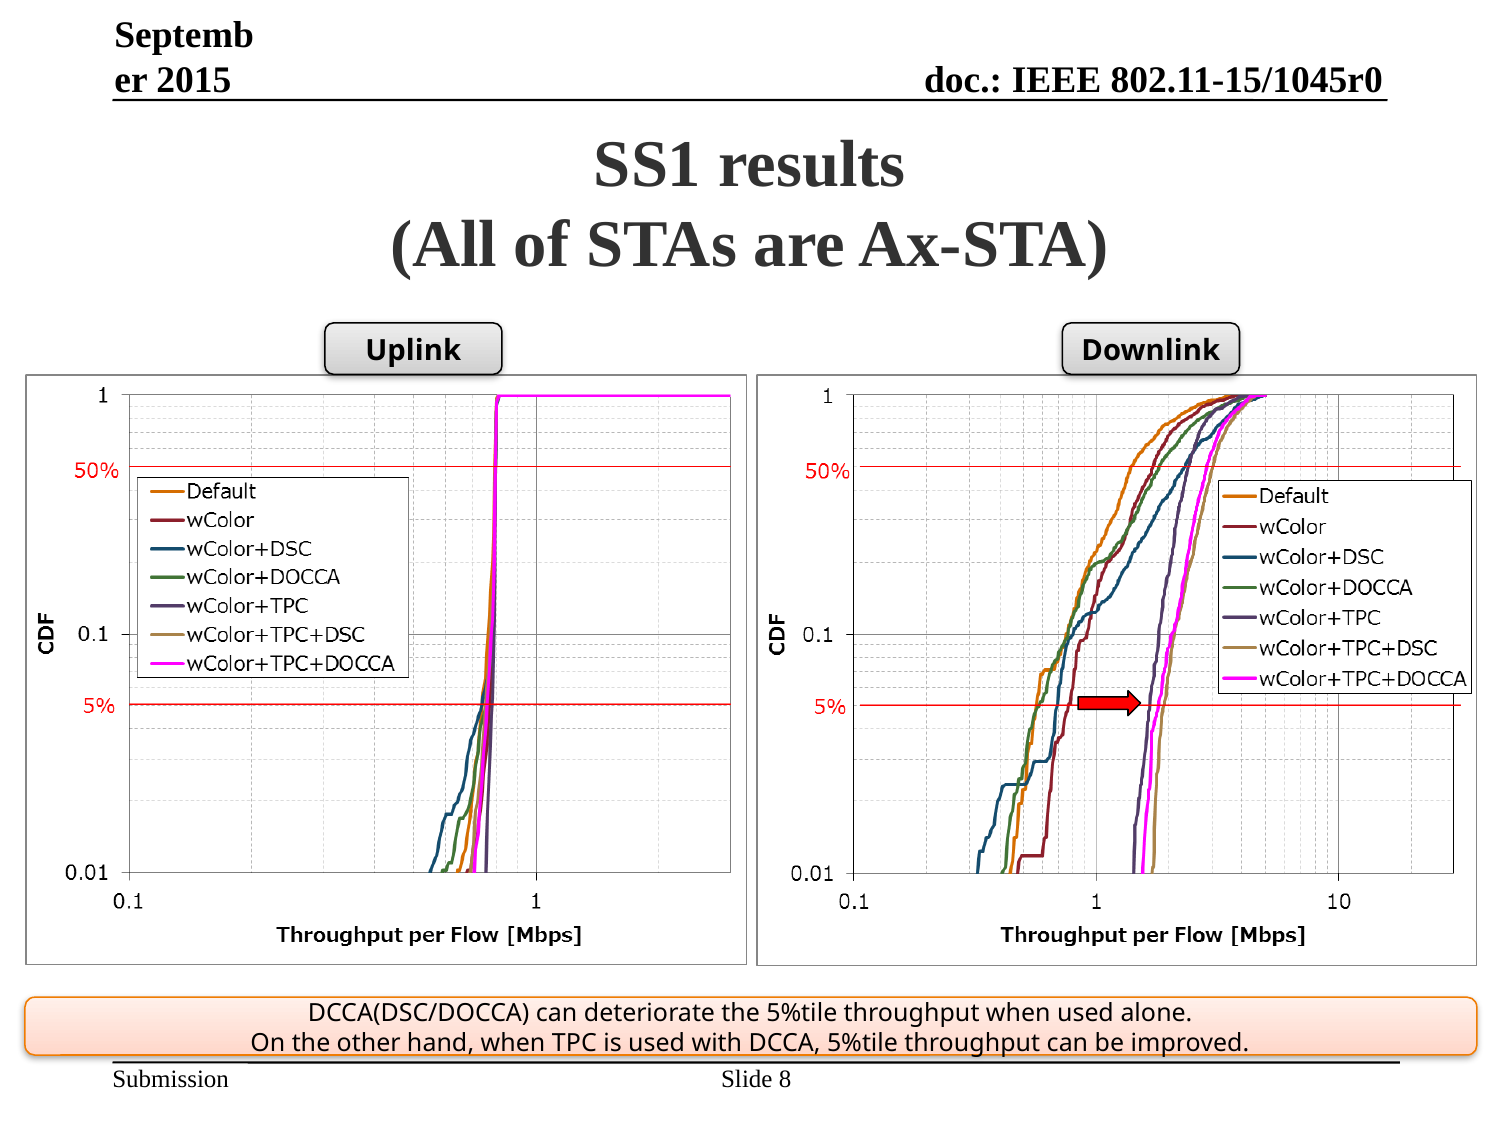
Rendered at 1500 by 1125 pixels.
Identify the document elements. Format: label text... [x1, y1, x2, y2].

picture [25, 374, 747, 965]
title SS1 results (All of STAs are Ax-STA) [112, 112, 1388, 288]
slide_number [114, 54, 270, 101]
picture [755, 374, 1478, 966]
text_box Downlink [1061, 322, 1241, 372]
slide_number Slide 8 [712, 1063, 800, 1093]
text_box DCCA(DSC/DOCCA) can deteriorate the 5%tile throughput when used alone. On the other hand, when TPC is used with DCCA, 5%tile throughput can be improved. [24, 996, 1478, 1056]
text_box Uplink [324, 322, 503, 372]
